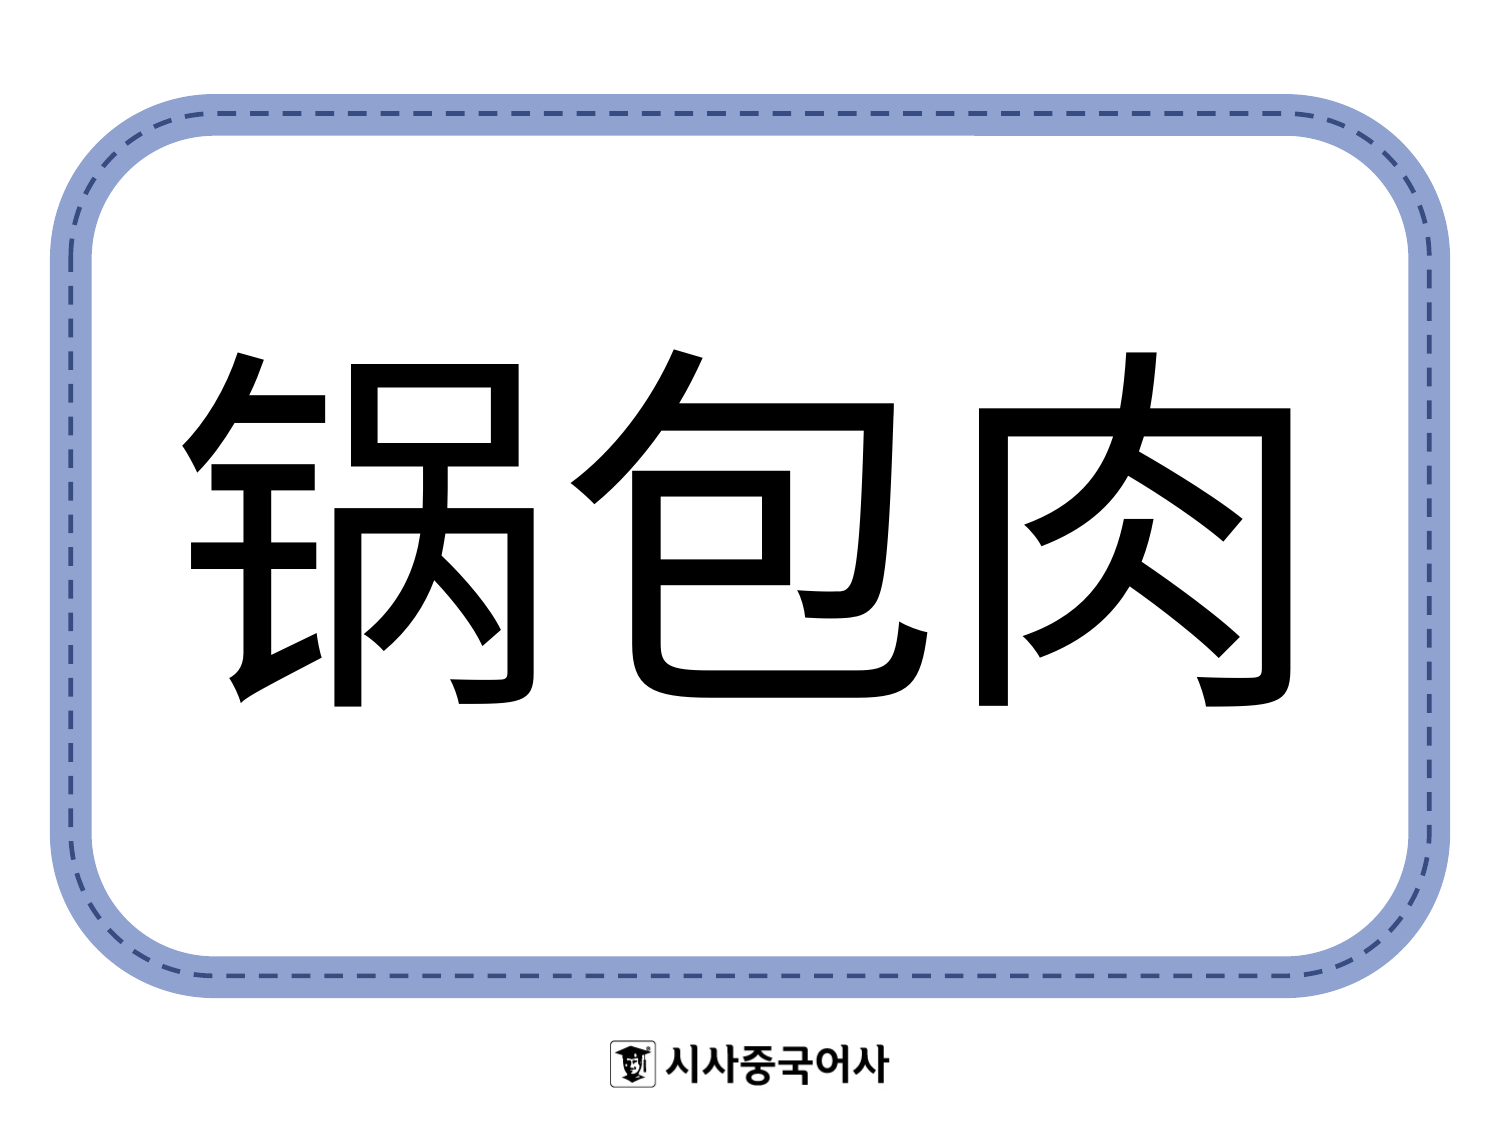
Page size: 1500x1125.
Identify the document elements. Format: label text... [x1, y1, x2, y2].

text_box 锅包肉 [145, 189, 1354, 853]
picture [602, 1034, 898, 1094]
